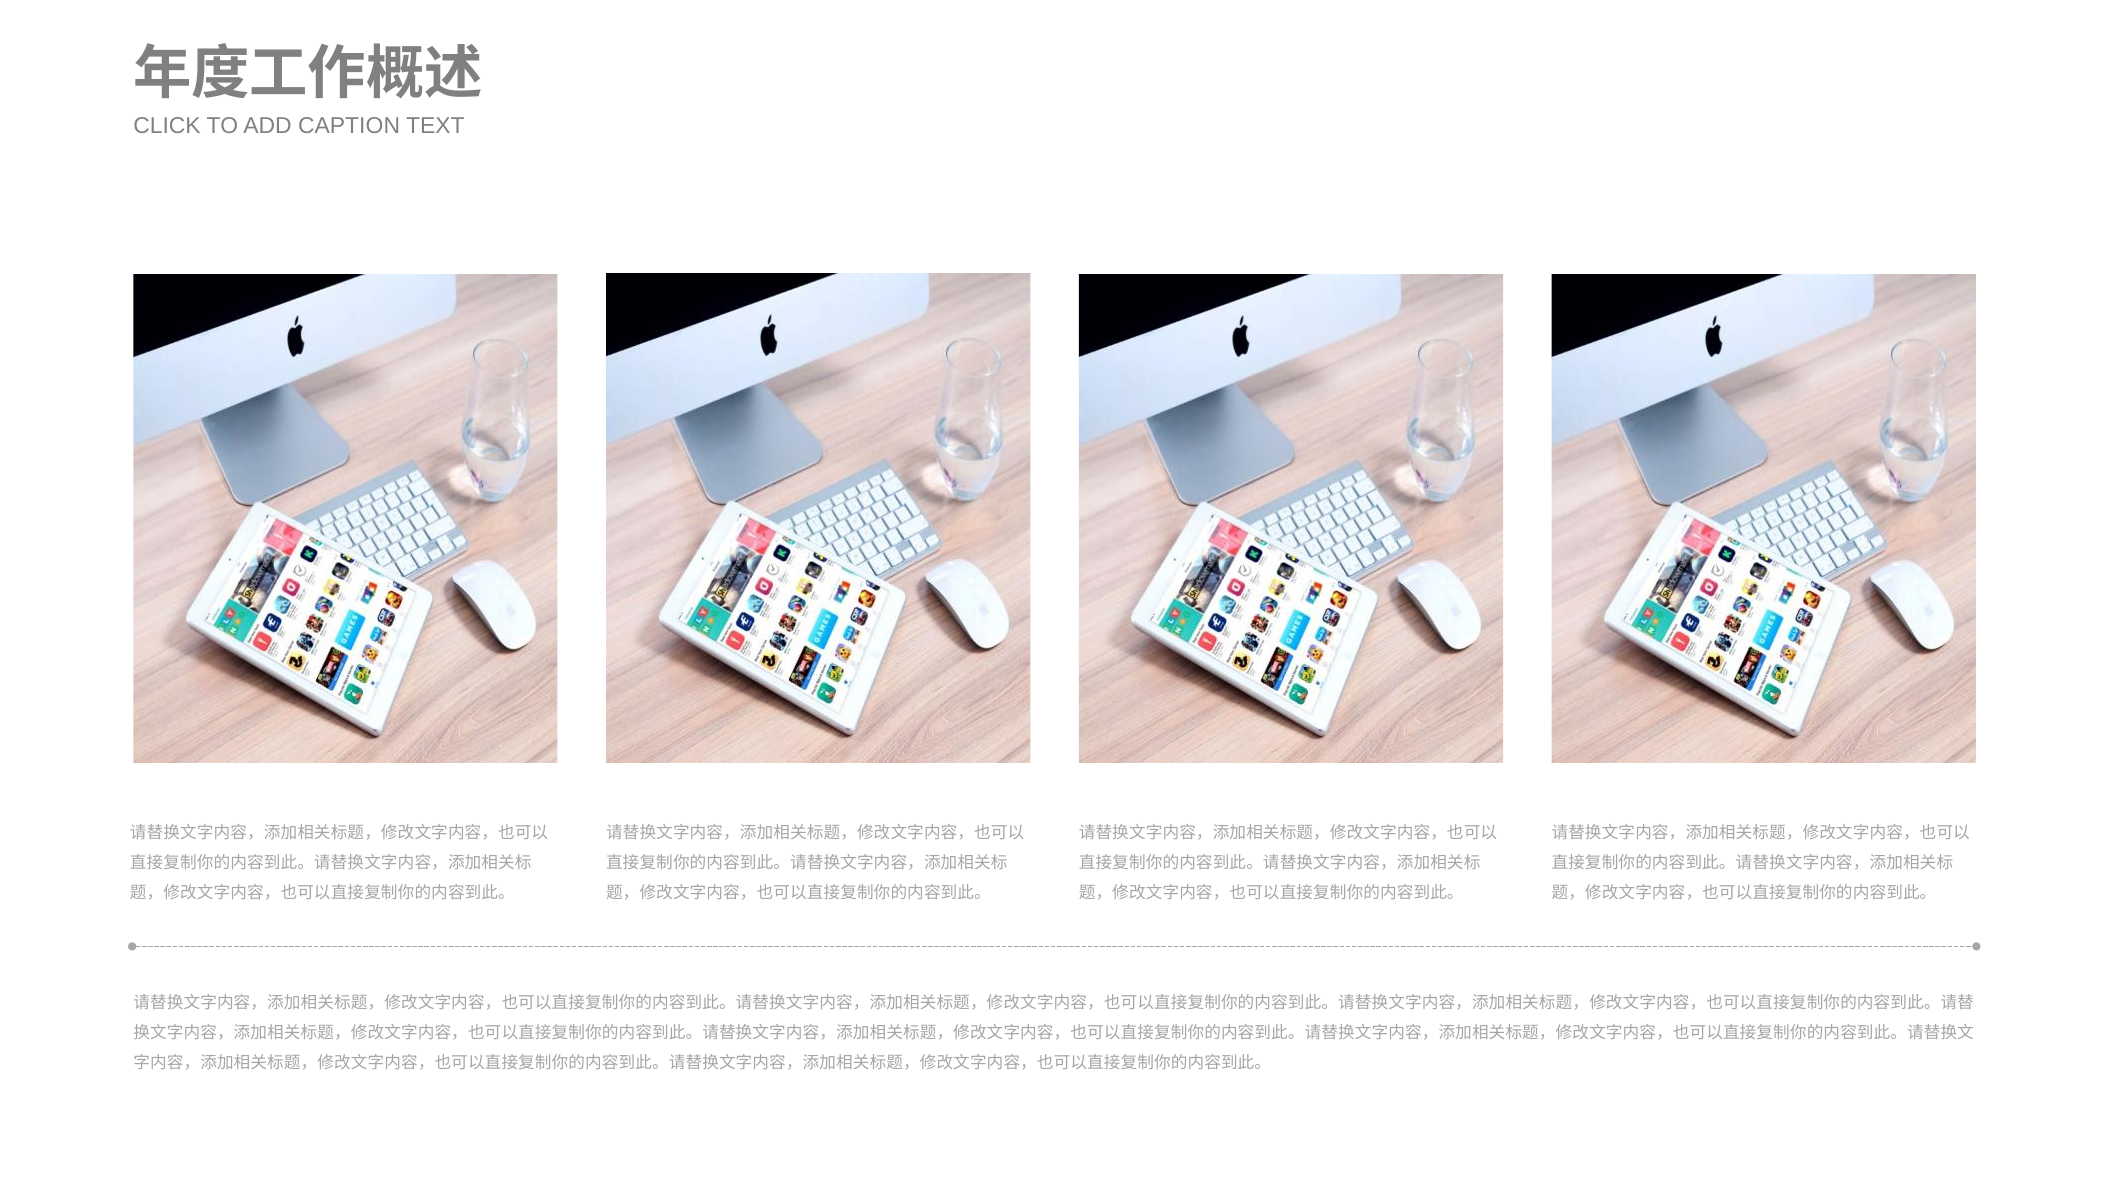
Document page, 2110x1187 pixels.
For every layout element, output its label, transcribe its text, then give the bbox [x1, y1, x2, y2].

text_box 请替换文字内容，添加相关标题，修改文字内容，也可以直接复制你的内容到此。请替换文字内容，添加相关标题，修改文字内容，也可以直接复制你的内容到此。请替换文字内容，添加相关标题，修改文字内容，也可以直接复制你的内容到此。请替换文字内容，添加相关标题，修改文字内容，也可以直接复制你的内容到此。请替换文字内容，添加相关标题，修改文字内容，也可以直接复制你的内容到此。请替换文字内容，添加相关标题，修改文字内容，也可以直接复制你的内容到此。请替换文字内容，添加相关标题，修改文字内容，也可以直接复制你的内容到此。请替换文字内容，添加相关标题，修改文字内容，也可以直接复制你的内容到此。 [133, 981, 1976, 1072]
text_box 请替换文字内容，添加相关标题，修改文字内容，也可以直接复制你的内容到此。请替换文字内容，添加相关标题，修改文字内容，也可以直接复制你的内容到此。 [1551, 811, 1976, 902]
text_box 请替换文字内容，添加相关标题，修改文字内容，也可以直接复制你的内容到此。请替换文字内容，添加相关标题，修改文字内容，也可以直接复制你的内容到此。 [1078, 811, 1504, 902]
text_box [1551, 273, 1977, 764]
text_box [132, 273, 559, 764]
text_box [605, 272, 1031, 763]
text_box 年度工作概述 [133, 35, 513, 106]
text_box [1078, 273, 1504, 764]
text_box 请替换文字内容，添加相关标题，修改文字内容，也可以直接复制你的内容到此。请替换文字内容，添加相关标题，修改文字内容，也可以直接复制你的内容到此。 [606, 811, 1031, 902]
text_box CLICK TO ADD CAPTION TEXT [133, 110, 513, 138]
text_box 请替换文字内容，添加相关标题，修改文字内容，也可以直接复制你的内容到此。请替换文字内容，添加相关标题，修改文字内容，也可以直接复制你的内容到此。 [130, 812, 558, 902]
